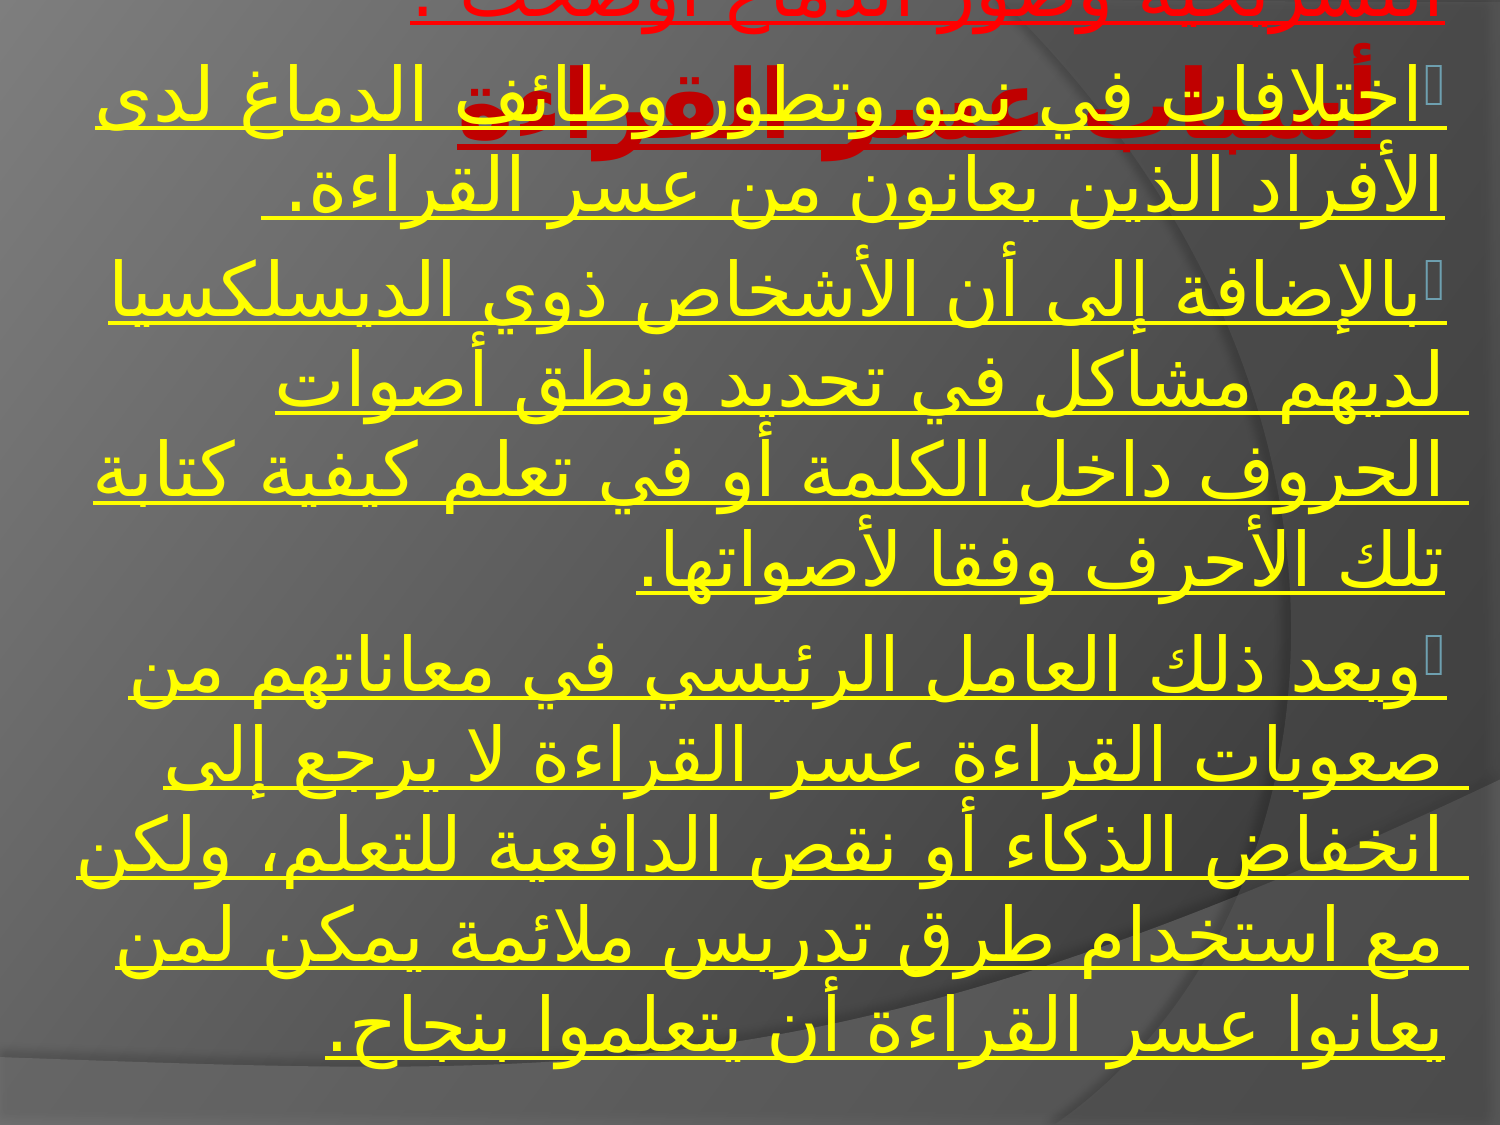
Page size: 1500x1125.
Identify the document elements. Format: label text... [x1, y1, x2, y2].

title أسباب عسر القراءة [112, 35, 1388, 223]
subtitle الأسباب الحقيقية لعسر القراءة لا تزال غير واضحة تماما حتى الآن، ولكن الدراسات التشريحية وصور الدماغ أوضحت : اختلافات في نمو وتطور وظائف الدماغ لدى الأفراد الذين يعانون من عسر القراءة. بالإضافة إلى أن الأشخاص ذوي الديسلكسيا لديهم مشاكل في تحديد ونطق أصوات الحروف داخل الكلمة أو في تعلم كيفية كتابة تلك الأحرف وفقا لأصواتها. ويعد ذلك العامل الرئيسي في معاناتهم من صعوبات القراءة عسر القراءة لا يرجع إلى انخفاض الذكاء أو نقص الدافعية للتعلم، ولكن مع استخدام طرق تدريس ملائمة يمكن لمن يعانوا عسر القراءة أن يتعلموا بنجاح. [46, 281, 1454, 1067]
